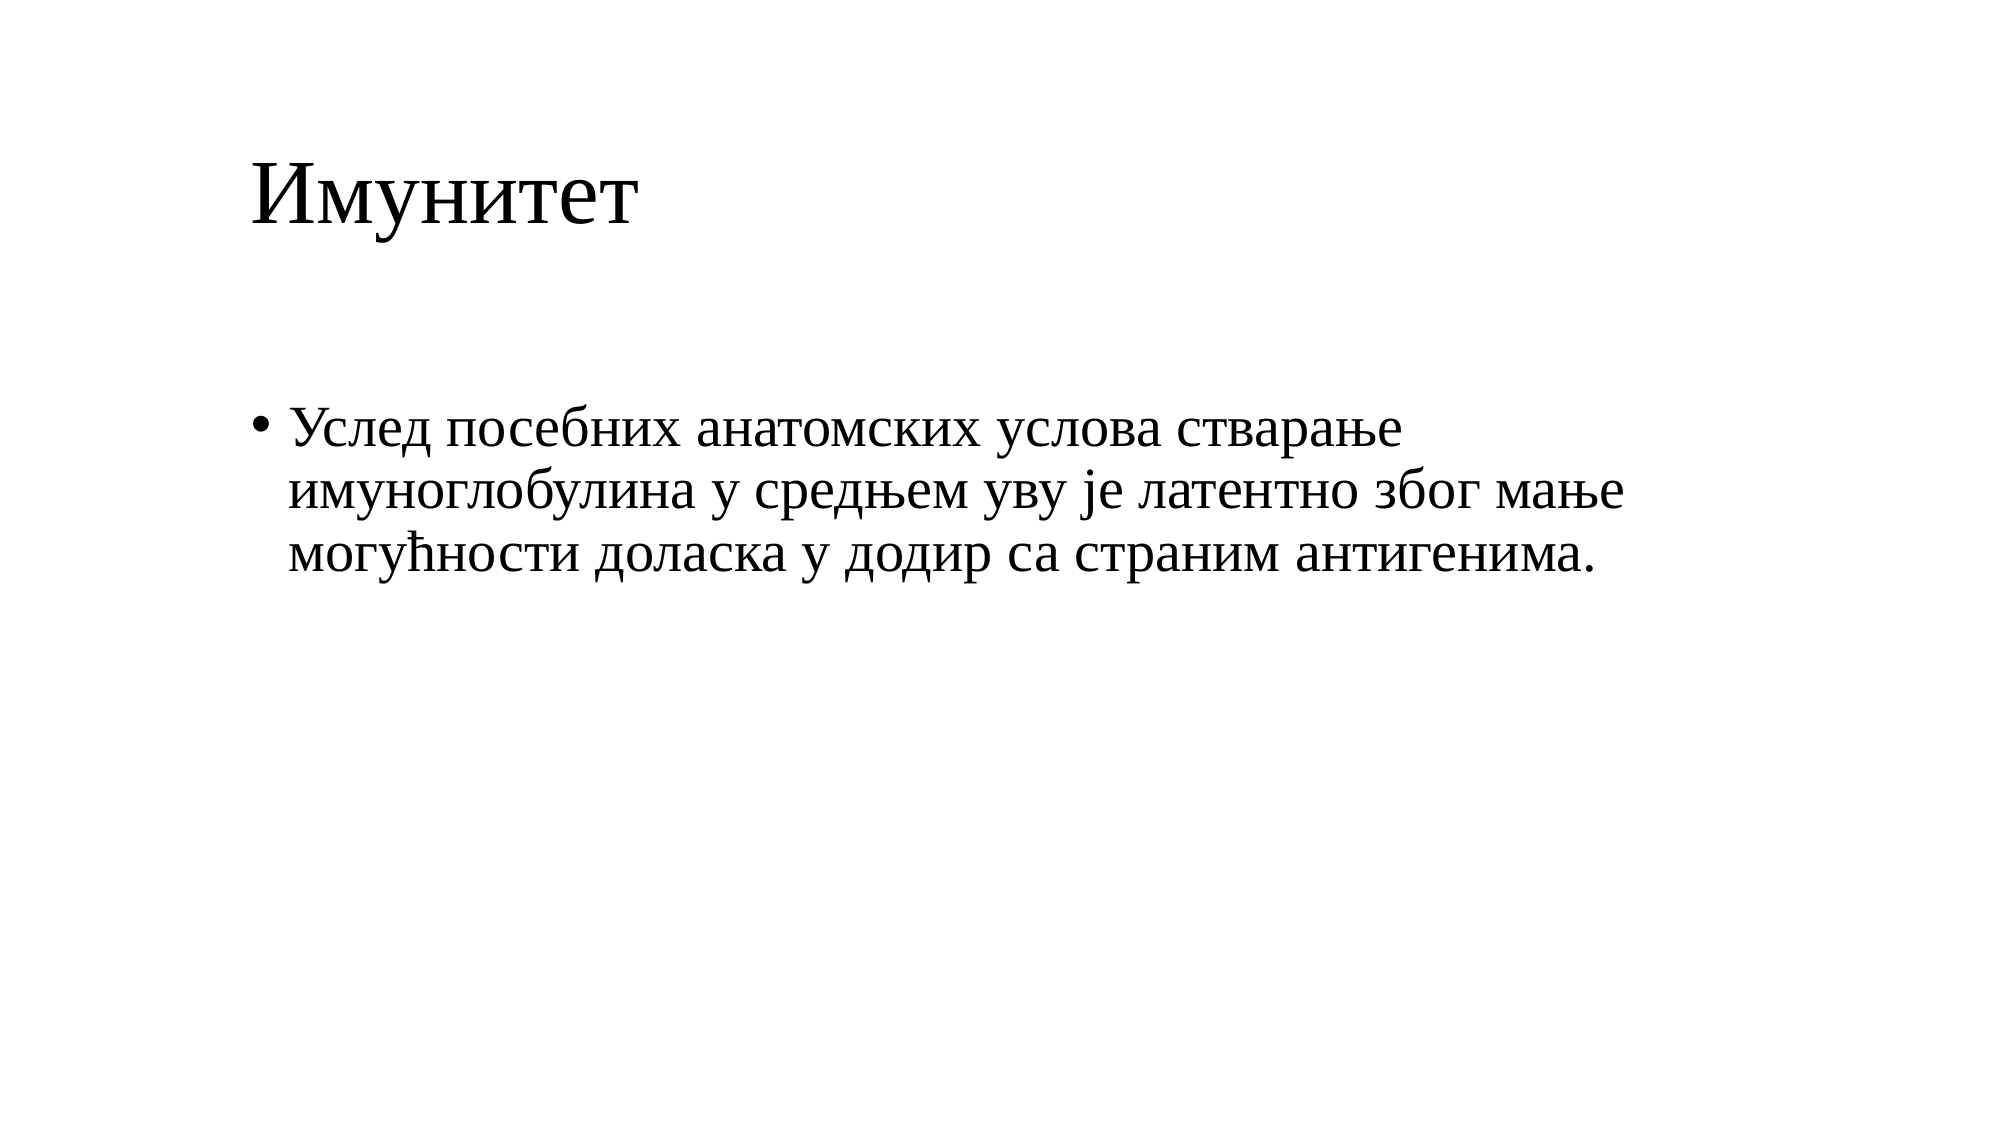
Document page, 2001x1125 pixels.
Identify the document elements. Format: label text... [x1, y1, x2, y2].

title Имунитет [235, 118, 1586, 269]
list Услед посебних анатомских услова стварање имуноглобулина у средњем уву је латентно због мање могућности доласка у додир са страним антигенима. [235, 297, 1834, 767]
